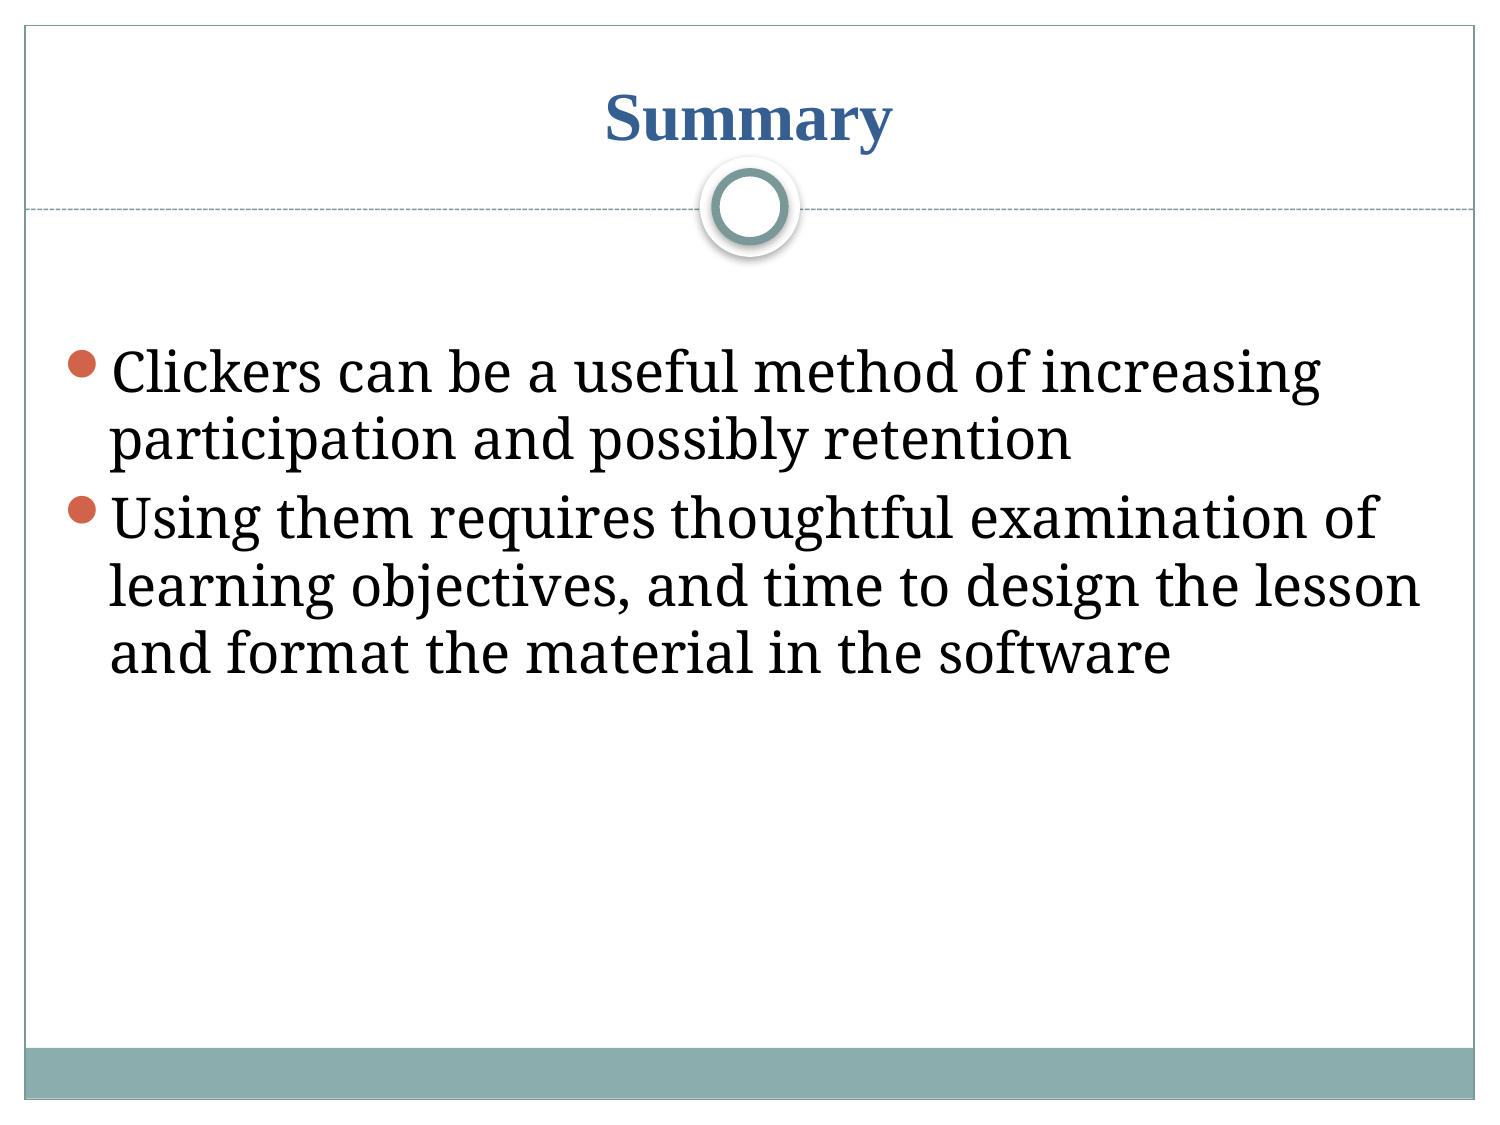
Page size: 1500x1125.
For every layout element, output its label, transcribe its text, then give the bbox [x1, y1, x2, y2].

list Clickers can be a useful method of increasing participation and possibly retention Using them requires thoughtful examination of learning objectives, and time to design the lesson and format the material in the software [49, 249, 1450, 1005]
title Summary [49, 37, 1450, 162]
